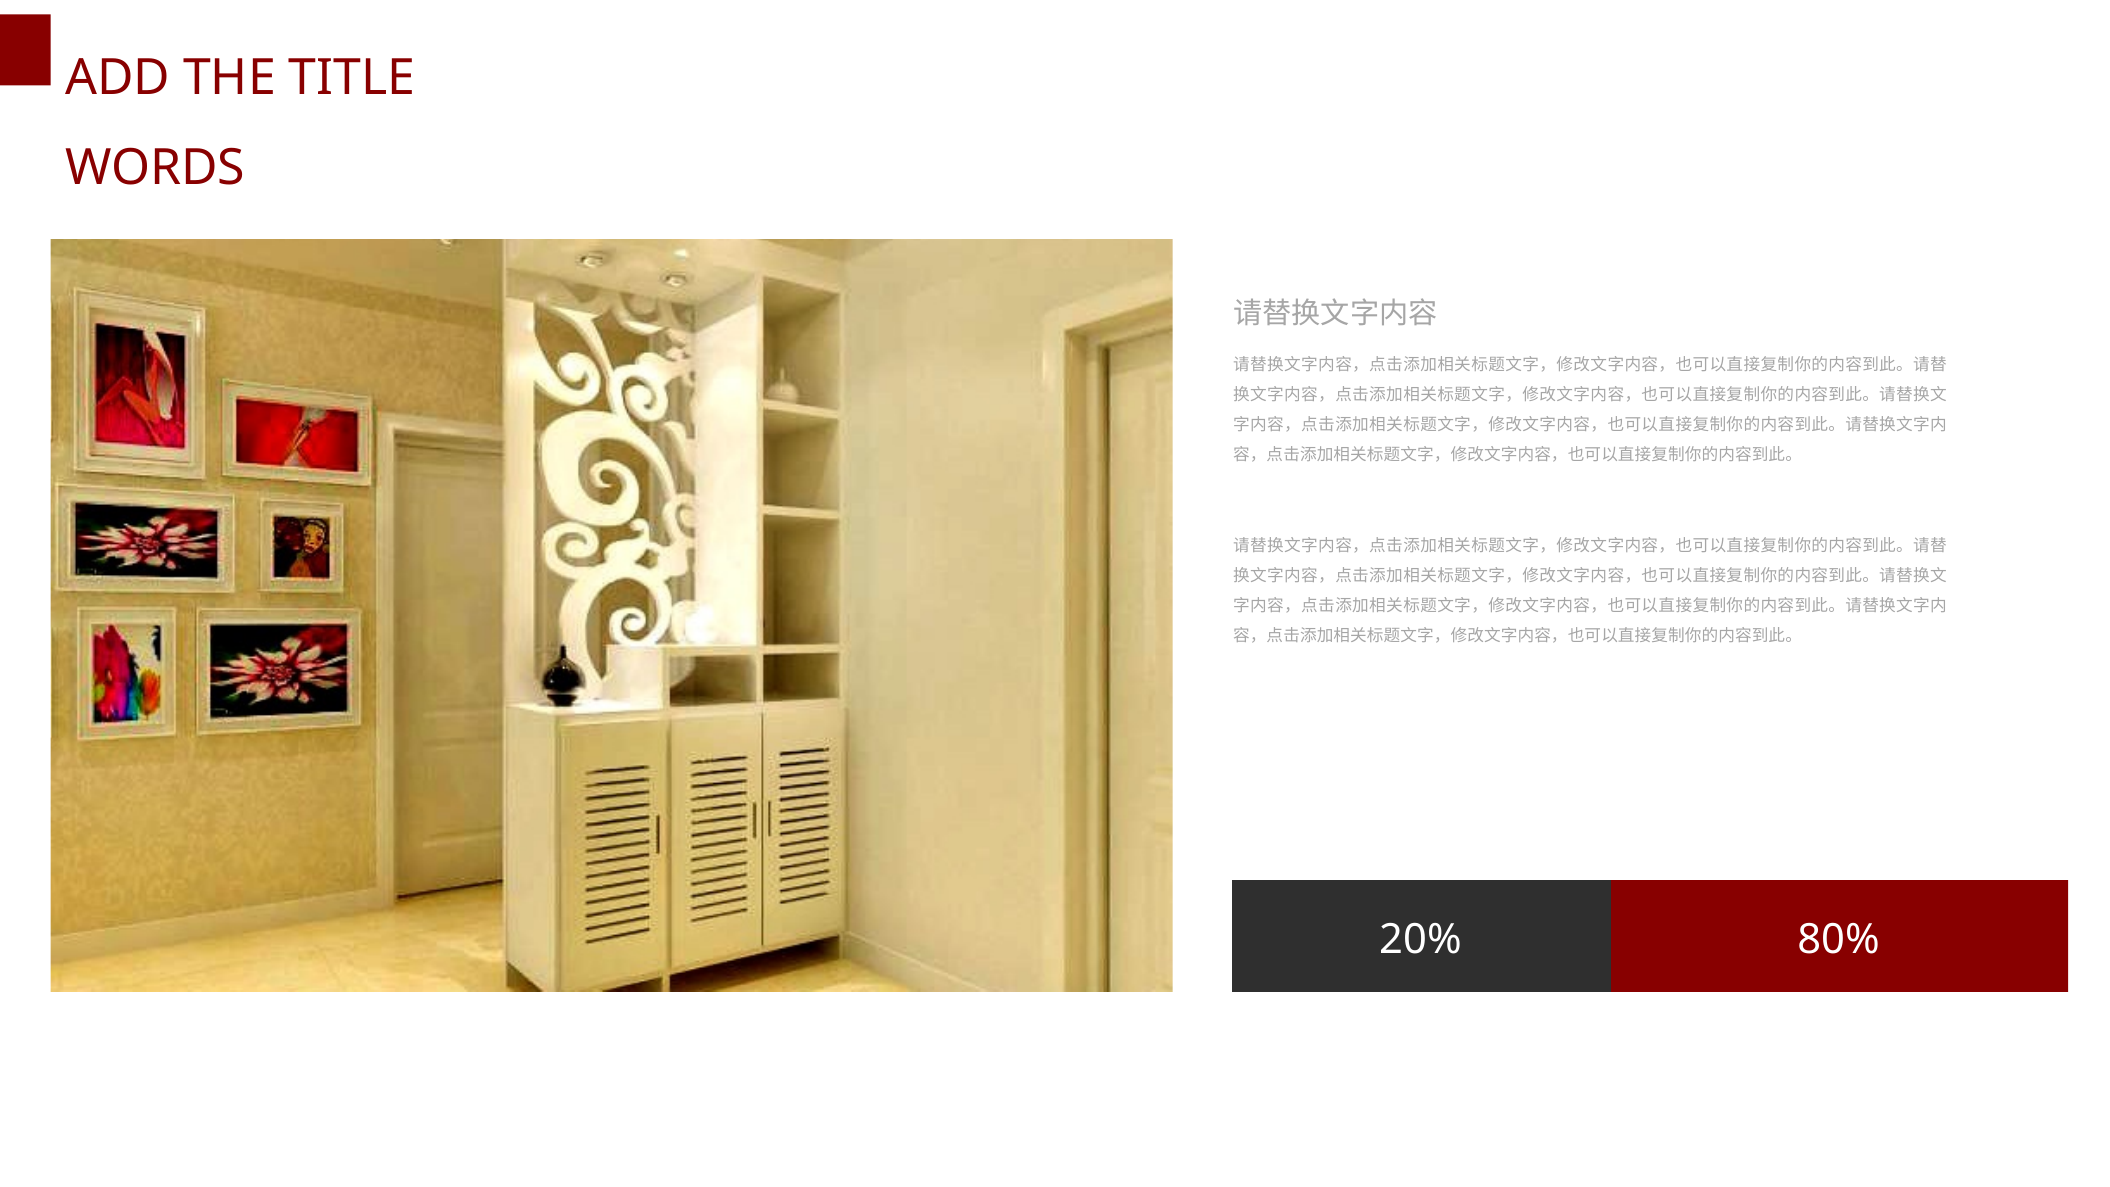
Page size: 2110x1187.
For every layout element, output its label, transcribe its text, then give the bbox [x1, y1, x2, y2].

text_box 20% [1364, 904, 1519, 969]
text_box 请替换文字内容，点击添加相关标题文字，修改文字内容，也可以直接复制你的内容到此。请替换文字内容，点击添加相关标题文字，修改文字内容，也可以直接复制你的内容到此。请替换文字内容，点击添加相关标题文字，修改文字内容，也可以直接复制你的内容到此。请替换文字内容，点击添加相关标题文字，修改文字内容，也可以直接复制你的内容到此。 [1217, 336, 1964, 461]
text_box 80% [1782, 904, 1937, 969]
text_box 请替换文字内容，点击添加相关标题文字，修改文字内容，也可以直接复制你的内容到此。请替换文字内容，点击添加相关标题文字，修改文字内容，也可以直接复制你的内容到此。请替换文字内容，点击添加相关标题文字，修改文字内容，也可以直接复制你的内容到此。请替换文字内容，点击添加相关标题文字，修改文字内容，也可以直接复制你的内容到此。 [1217, 517, 1964, 642]
text_box ADD THE TITLE WORDS [50, 7, 583, 202]
text_box 请替换文字内容 [1217, 286, 1519, 336]
text_box [1231, 879, 1610, 993]
text_box [1610, 879, 2069, 993]
text_box [50, 238, 1174, 993]
